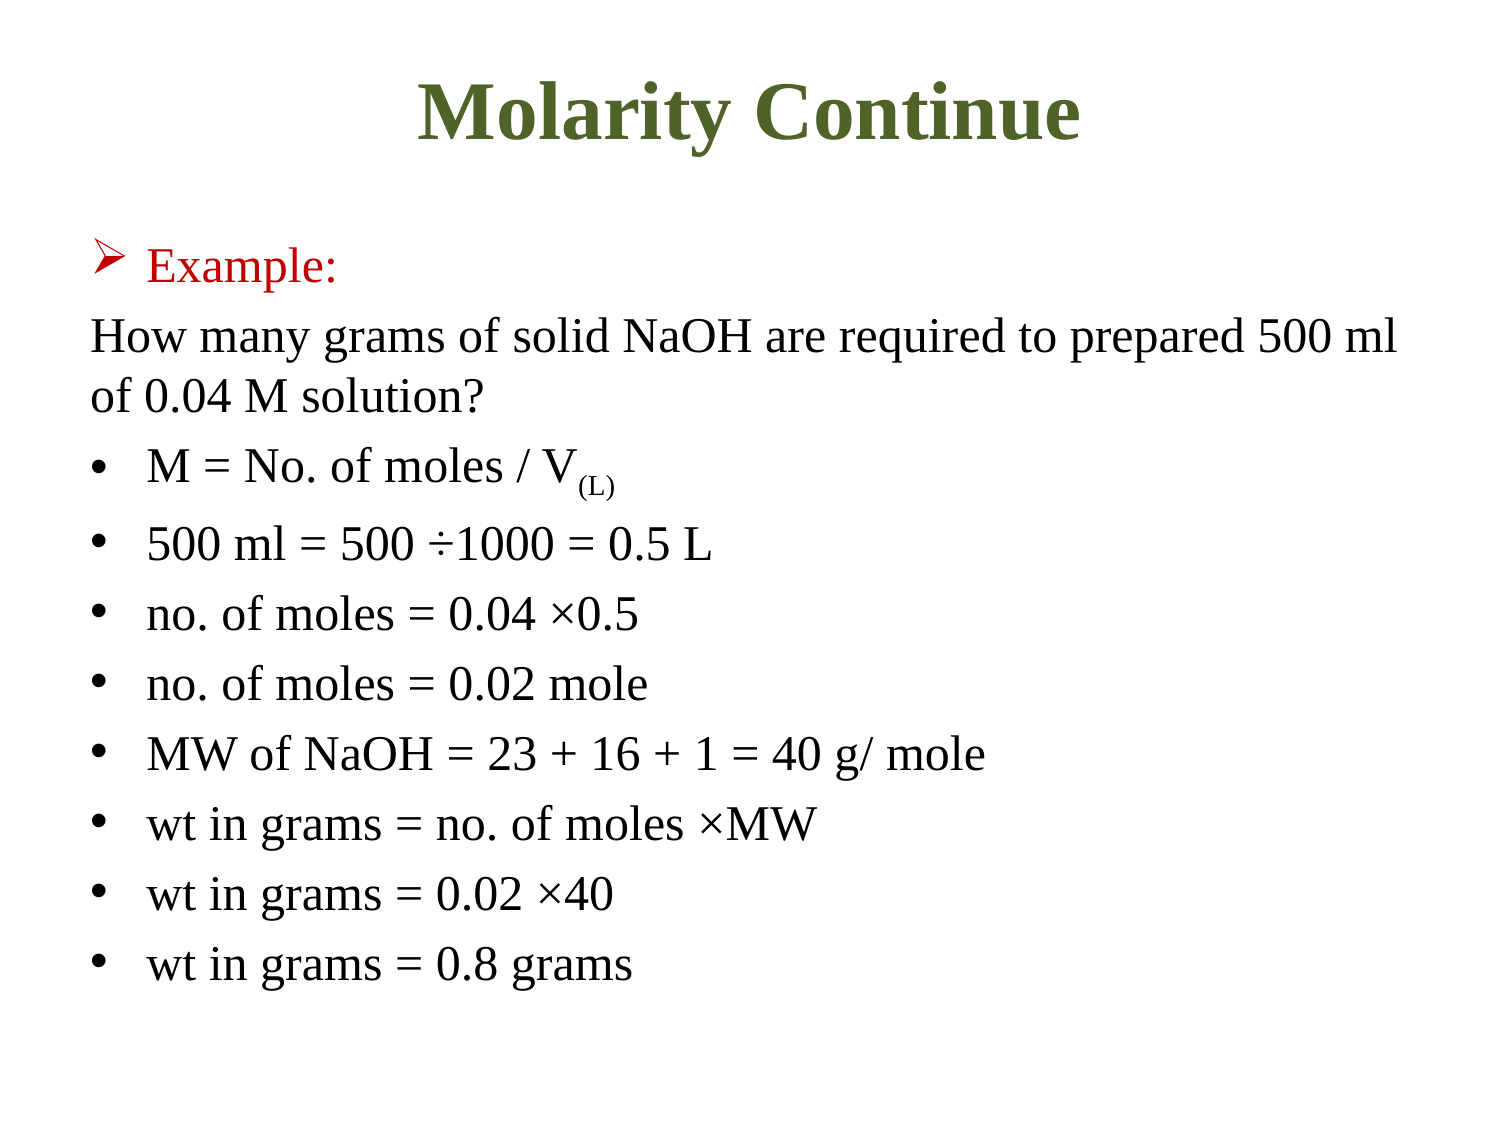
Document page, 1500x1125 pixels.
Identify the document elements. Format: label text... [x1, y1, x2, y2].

title Molarity Continue [75, 12, 1425, 200]
list Example: How many grams of solid NaOH are required to prepared 500 ml of 0.04 M solution? M = No. of moles / V(L) 500 ml = 500 ÷1000 = 0.5 L no. of moles = 0.04 ×0.5 no. of moles = 0.02 mole MW of NaOH = 23 + 16 + 1 = 40 g/ mole wt in grams = no. of moles ×MW wt in grams = 0.02 ×40 wt in grams = 0.8 grams [75, 224, 1425, 1125]
